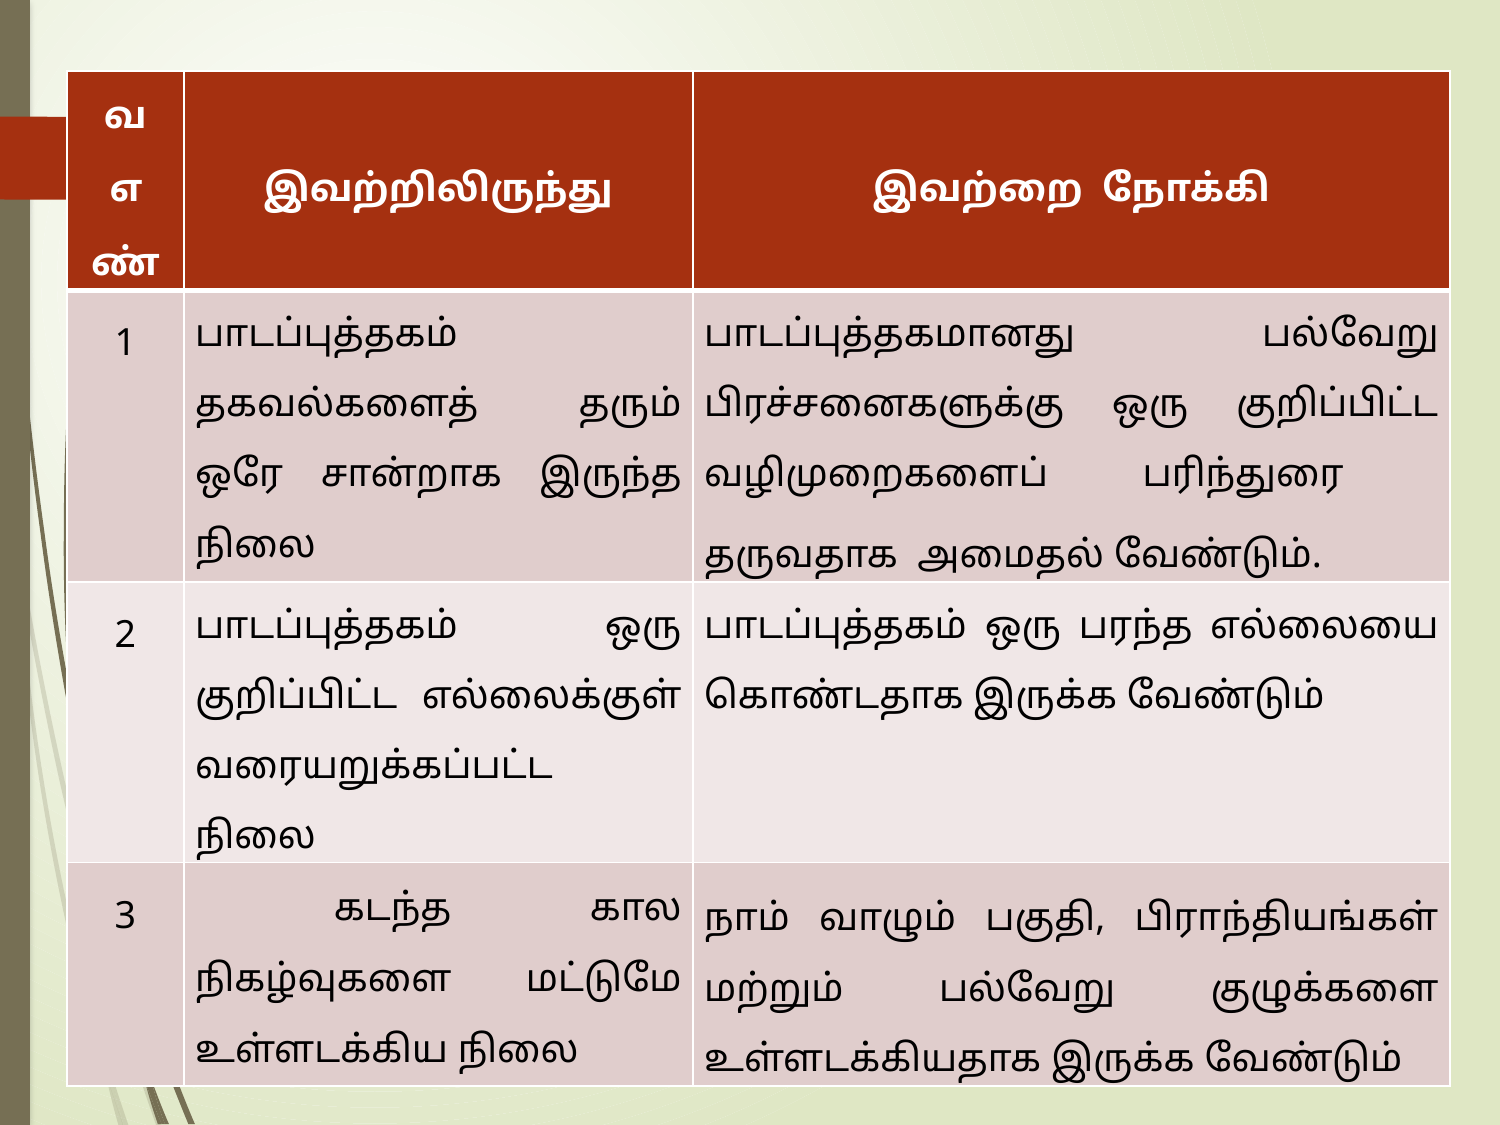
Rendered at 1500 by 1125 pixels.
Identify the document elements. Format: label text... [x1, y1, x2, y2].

table_cell பாடப்புத்தகம் ஒரு பரந்த எல்லையை கொண்டதாக இருக்க வேண்டும் [694, 583, 1449, 862]
table_cell கடந்த கால நிகழ்வுகளை மட்டுமே உள்ளடக்கிய நிலை [185, 863, 692, 1085]
table_cell பாடப்புத்தகம் தகவல்களைத் தரும் ஒரே சான்றாக இருந்த நிலை [185, 293, 692, 581]
table_header இவற்றிலிருந்து [185, 72, 692, 288]
table_cell பாடப்புத்தகம் ஒரு குறிப்பிட்ட எல்லைக்குள் வரையறுக்கப்பட்ட நிலை [185, 583, 692, 862]
table_cell 2 [68, 583, 183, 862]
table_cell 1 [68, 293, 183, 581]
table_cell 3 [68, 863, 183, 1085]
table_cell பாடப்புத்தகமானது பல்வேறு பிரச்சனைகளுக்கு ஒரு குறிப்பிட்ட வழிமுறைகளைப் பரிந்துரை தருவதாக அமைதல் வேண்டும். [694, 293, 1449, 581]
table_cell நாம் வாழும் பகுதி, பிராந்தியங்கள் மற்றும் பல்வேறு குழுக்களை உள்ளடக்கியதாக இருக்க வேண்டும் [694, 863, 1449, 1085]
table_header இவற்றை நோக்கி [694, 72, 1449, 288]
table_header வ எண் [68, 72, 183, 288]
